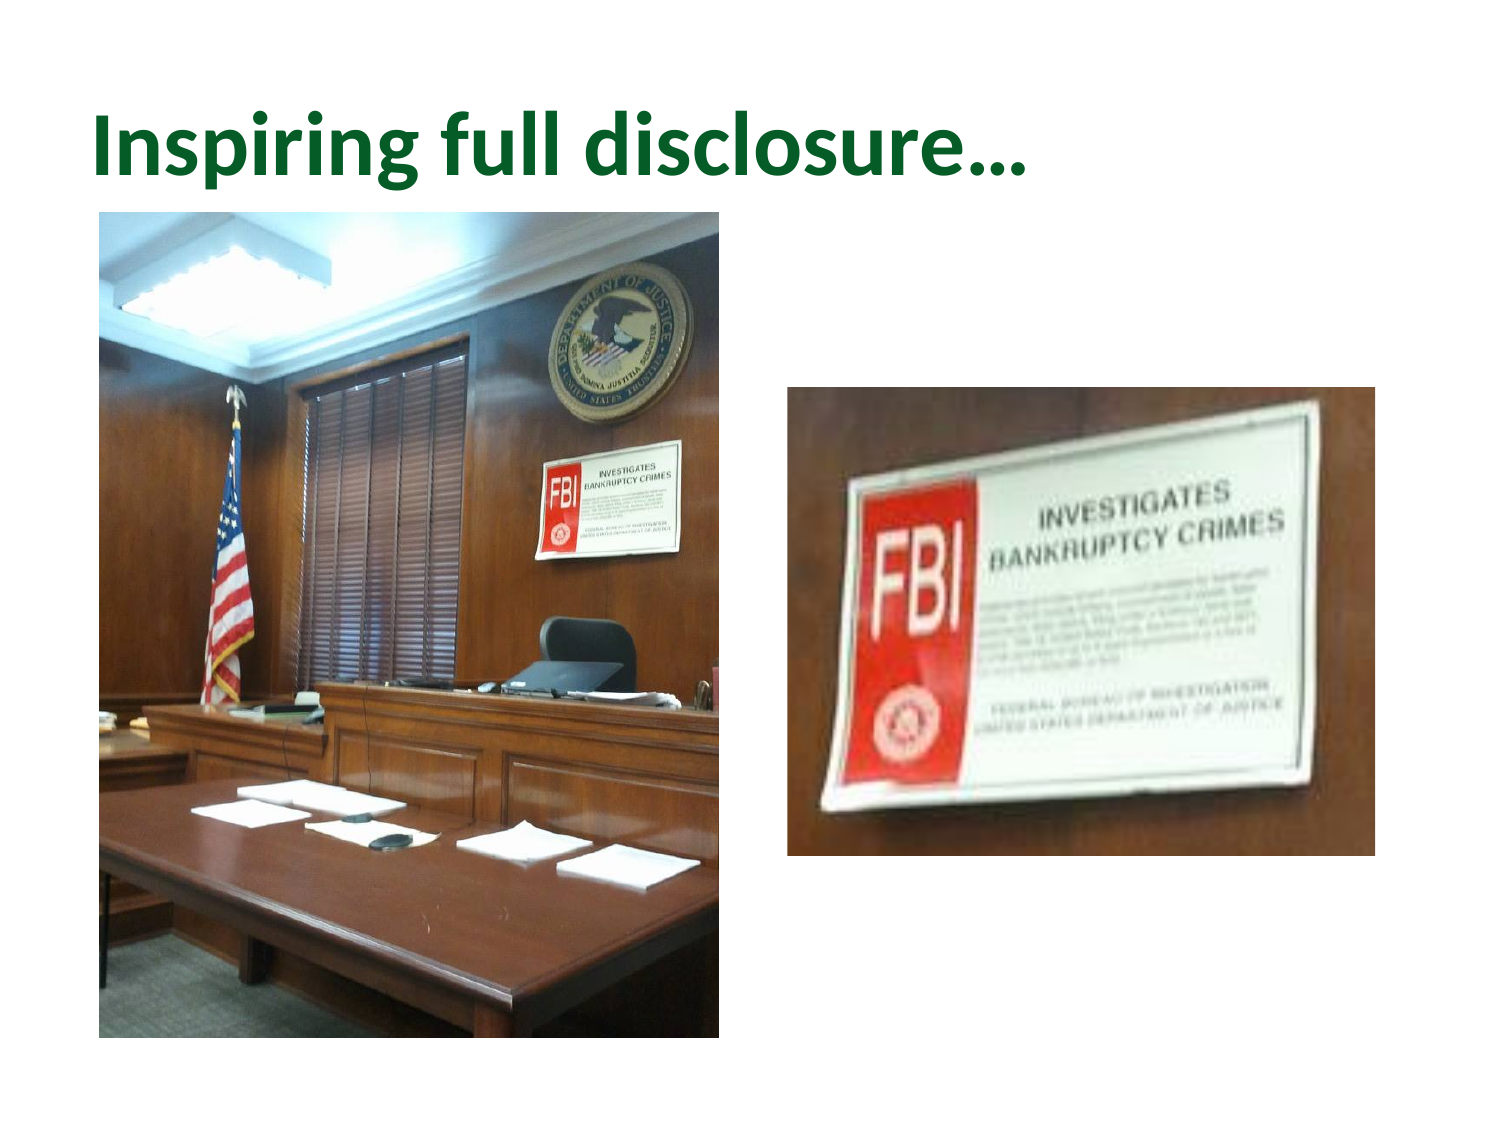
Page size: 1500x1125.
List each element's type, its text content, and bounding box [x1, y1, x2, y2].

picture [786, 387, 1376, 856]
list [99, 212, 719, 1038]
title Inspiring full disclosure… [75, 45, 1425, 233]
